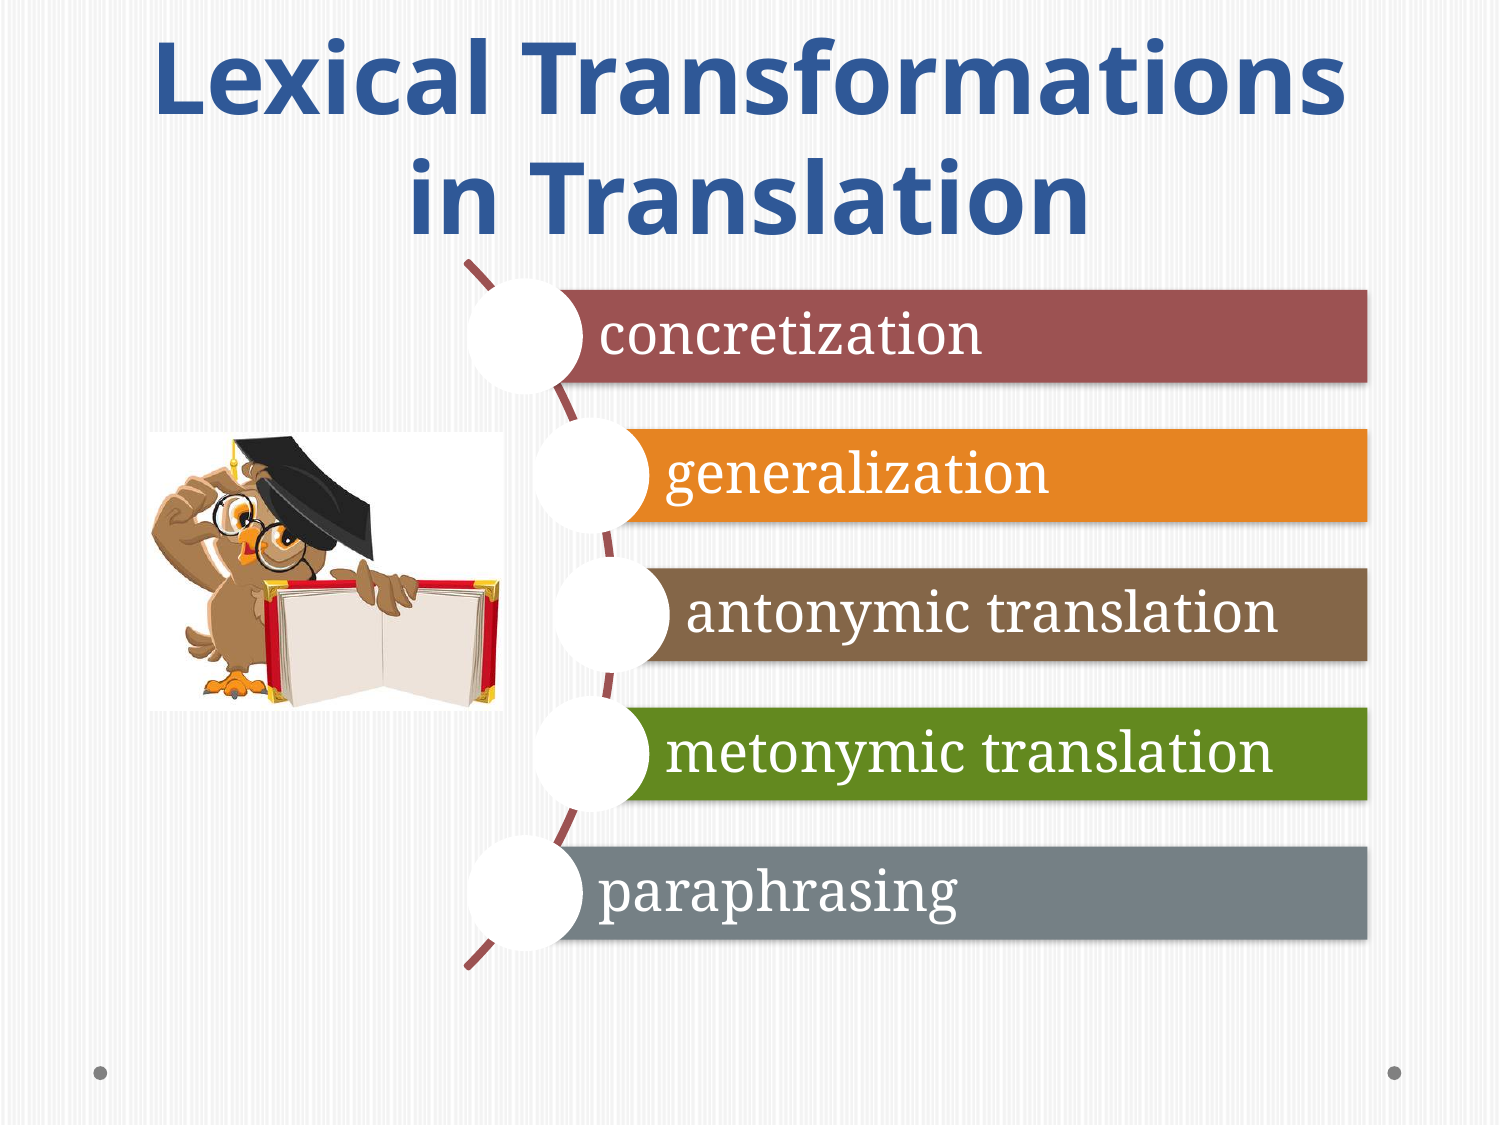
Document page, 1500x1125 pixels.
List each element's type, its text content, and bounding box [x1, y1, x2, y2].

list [454, 243, 1378, 987]
title Lexical Transformations in Translation [75, 0, 1425, 263]
picture [147, 432, 504, 711]
